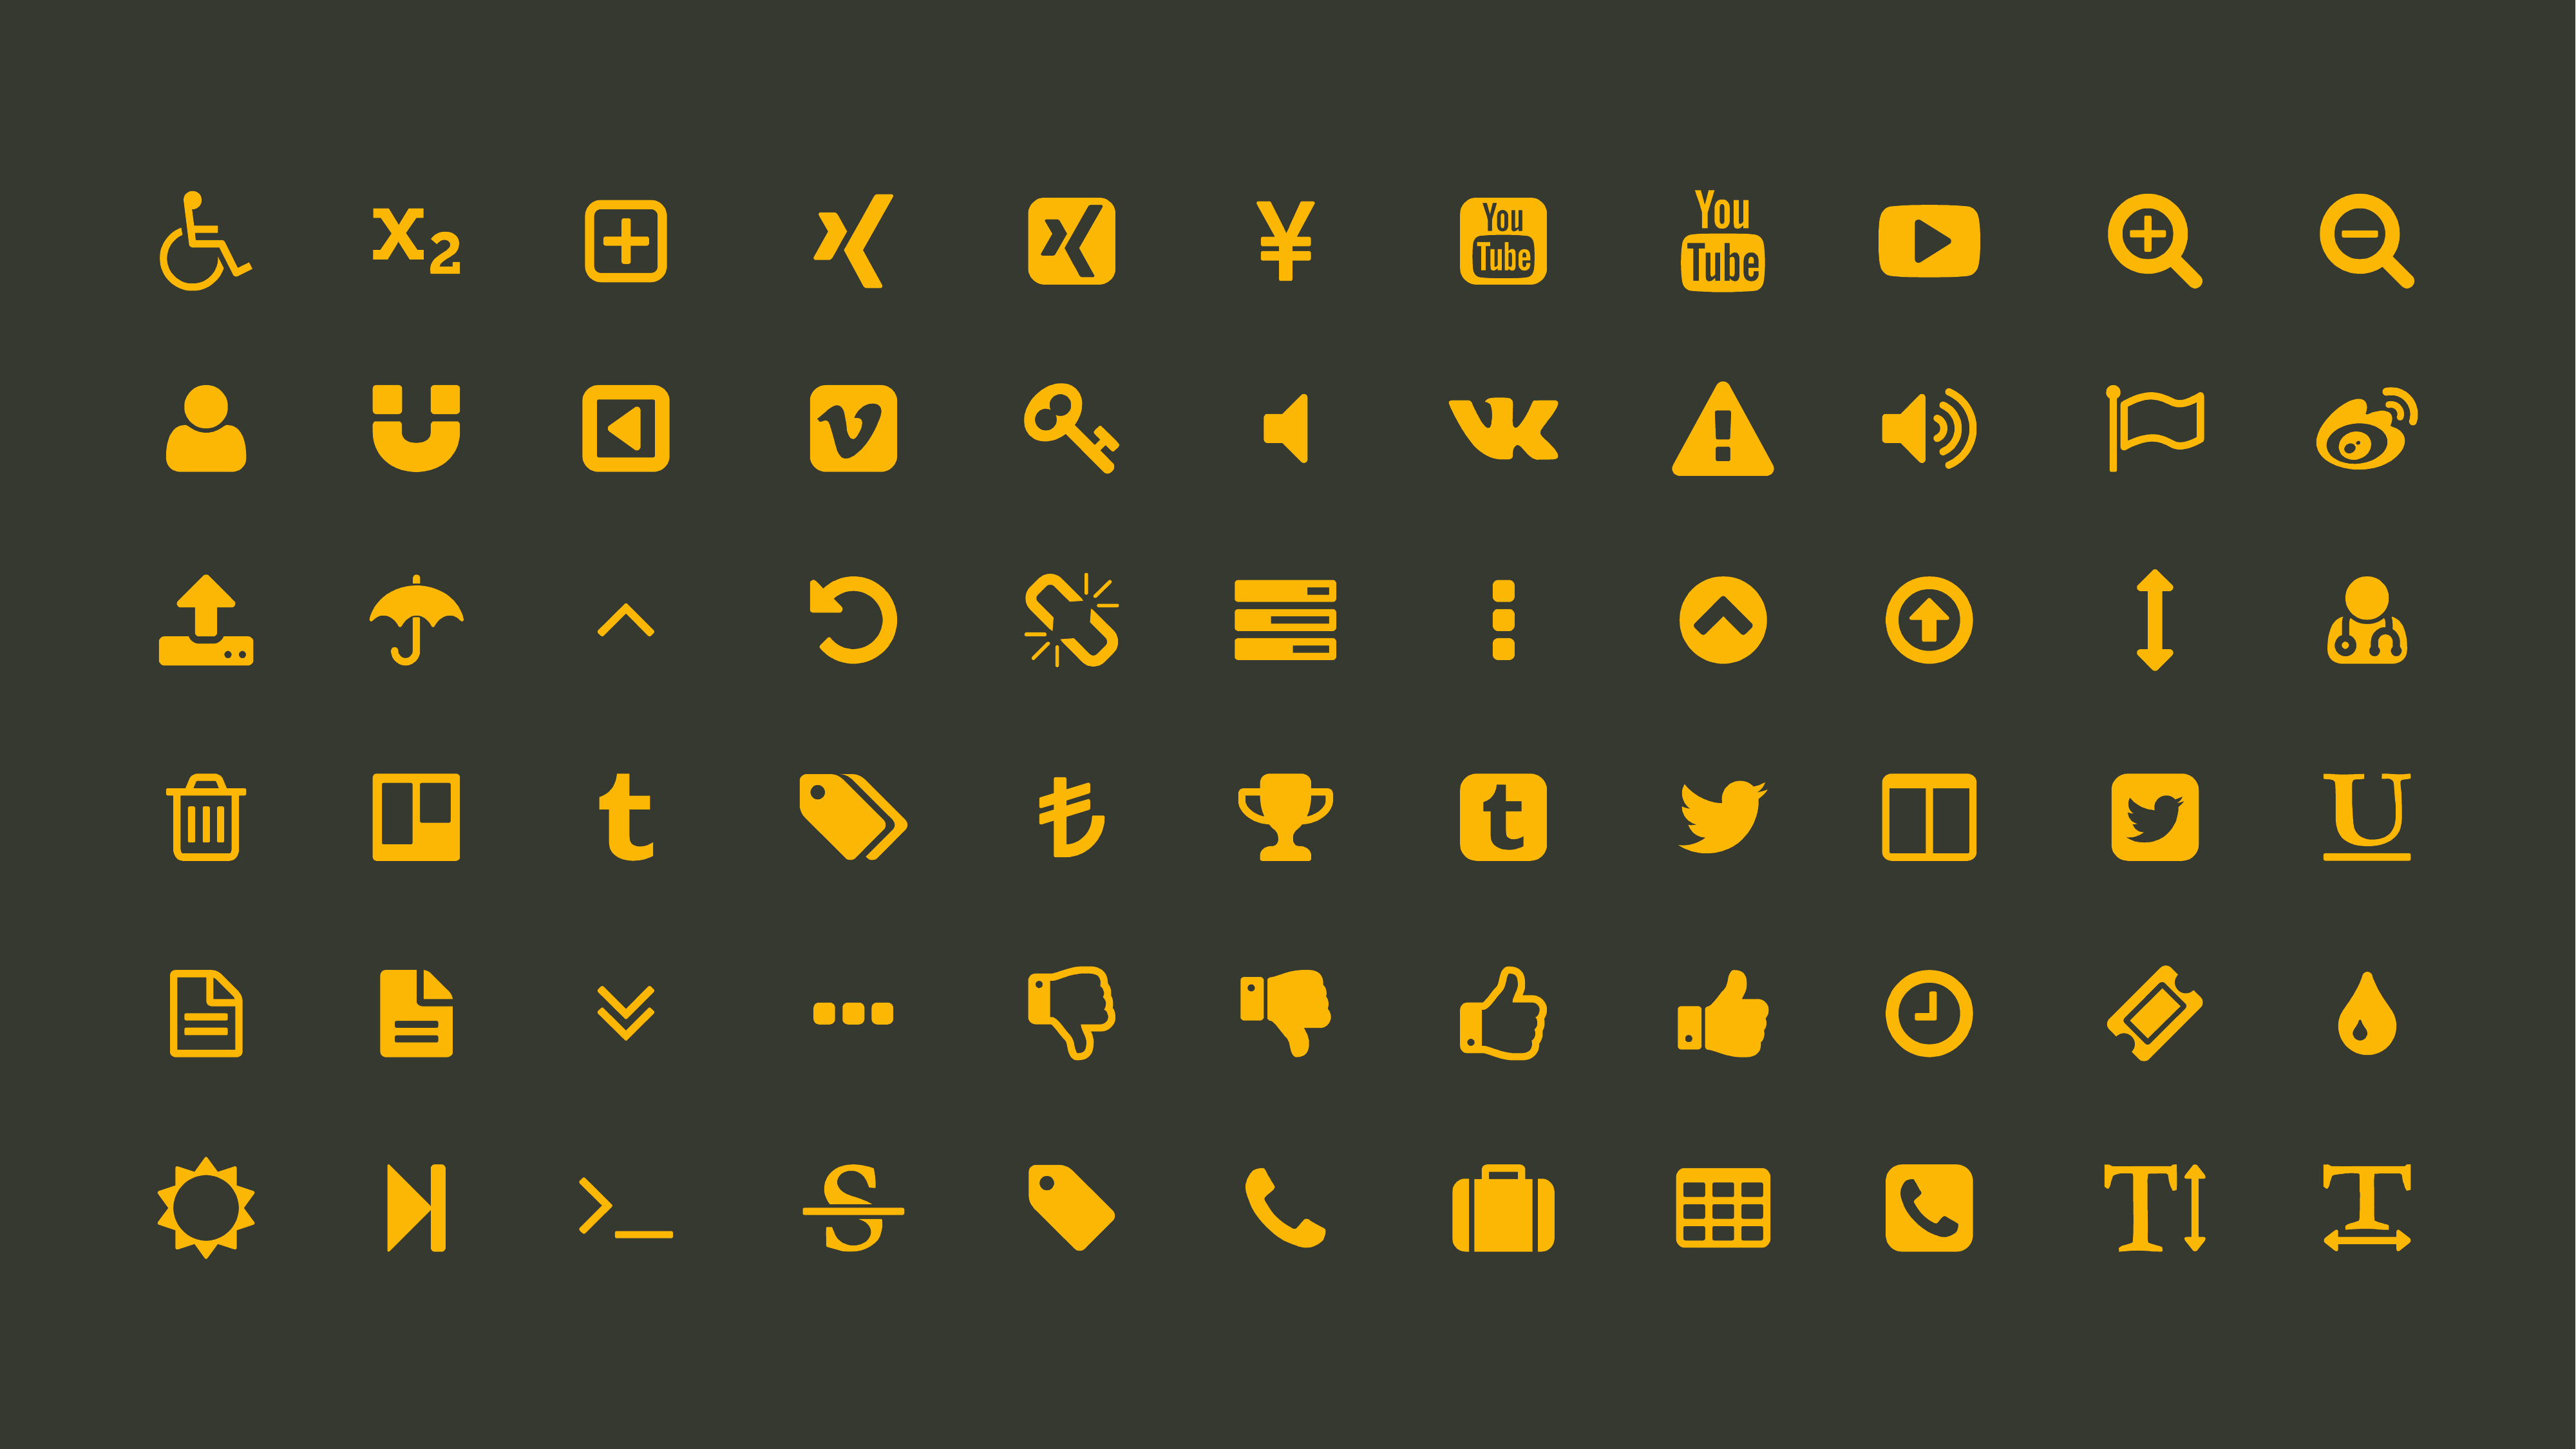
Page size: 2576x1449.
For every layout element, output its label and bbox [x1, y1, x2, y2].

text_box [2107, 965, 2203, 1061]
text_box [166, 424, 247, 472]
text_box [176, 574, 236, 637]
text_box [2323, 1164, 2411, 1230]
text_box [1028, 966, 1115, 1061]
text_box [1492, 580, 1515, 602]
text_box [1933, 414, 1947, 442]
text_box [607, 406, 641, 451]
text_box [413, 574, 421, 584]
text_box [2130, 988, 2181, 1039]
text_box [1694, 190, 1715, 229]
text_box [1238, 773, 1334, 861]
text_box [373, 208, 424, 260]
text_box [1024, 383, 1120, 474]
text_box [372, 421, 460, 472]
text_box [579, 1177, 612, 1234]
text_box [157, 1157, 255, 1259]
text_box [1039, 777, 1105, 858]
text_box [1097, 603, 1119, 608]
text_box [2385, 401, 2404, 421]
text_box [810, 384, 898, 472]
text_box [1681, 233, 1765, 292]
text_box [2338, 971, 2397, 1056]
text_box [1678, 1006, 1702, 1050]
text_box [1235, 609, 1336, 631]
text_box [1882, 393, 1926, 463]
text_box [826, 1218, 883, 1252]
text_box [184, 1027, 228, 1036]
text_box [423, 970, 453, 999]
text_box [1024, 632, 1046, 637]
text_box [1256, 201, 1315, 281]
text_box [1448, 397, 1558, 460]
text_box [1025, 574, 1084, 631]
text_box [2338, 431, 2372, 460]
text_box [1093, 580, 1112, 598]
text_box [1945, 388, 1977, 469]
text_box [2320, 193, 2414, 289]
text_box [430, 231, 460, 274]
text_box [1492, 638, 1515, 660]
text_box [187, 806, 196, 843]
text_box [430, 384, 460, 415]
text_box [2324, 1229, 2411, 1251]
text_box [2316, 399, 2405, 470]
text_box [597, 986, 655, 1019]
text_box [1672, 381, 1774, 476]
text_box [217, 806, 225, 843]
text_box [2342, 230, 2378, 238]
text_box [1729, 256, 1735, 277]
text_box [1474, 1164, 1533, 1252]
text_box [2323, 773, 2411, 846]
text_box [1909, 598, 1949, 642]
text_box [582, 384, 670, 472]
text_box [2342, 641, 2349, 649]
text_box [1678, 781, 1768, 853]
text_box [387, 1164, 446, 1252]
text_box [2106, 384, 2121, 472]
text_box [184, 191, 252, 277]
text_box [1504, 242, 1516, 271]
text_box [369, 585, 464, 627]
text_box [802, 1208, 905, 1215]
text_box [1680, 576, 1767, 664]
text_box [184, 1013, 228, 1021]
text_box [1028, 1164, 1115, 1251]
text_box [810, 576, 898, 664]
text_box [1240, 977, 1264, 1021]
text_box [585, 200, 667, 283]
text_box [391, 617, 421, 666]
text_box [372, 773, 460, 861]
text_box [1460, 773, 1547, 861]
text_box [1879, 205, 1980, 278]
text_box [1501, 213, 1504, 229]
text_box [799, 774, 886, 860]
text_box [1460, 966, 1547, 1061]
text_box [1235, 580, 1336, 602]
text_box [166, 773, 247, 861]
text_box [1452, 1179, 1470, 1252]
text_box [1032, 641, 1050, 660]
text_box [2130, 215, 2166, 252]
text_box [2104, 1164, 2177, 1252]
text_box [1519, 249, 1531, 271]
text_box [1705, 970, 1769, 1057]
text_box [1748, 256, 1754, 264]
text_box [372, 384, 402, 415]
text_box [1886, 576, 1973, 664]
text_box [2137, 569, 2174, 671]
text_box [202, 806, 210, 843]
text_box [813, 212, 848, 260]
text_box [1264, 393, 1308, 463]
text_box [1235, 638, 1336, 660]
text_box [844, 194, 893, 289]
text_box [1060, 609, 1119, 667]
text_box [2323, 853, 2411, 861]
text_box [842, 1002, 865, 1025]
text_box [614, 1231, 674, 1238]
text_box [380, 970, 453, 1057]
text_box [1734, 200, 1749, 229]
text_box [1490, 249, 1502, 271]
text_box [1886, 1164, 1973, 1252]
text_box [158, 636, 254, 666]
text_box [2184, 1164, 2206, 1251]
text_box [1084, 573, 1088, 595]
text_box [2345, 576, 2389, 620]
text_box [1915, 991, 1937, 1021]
text_box [2382, 387, 2418, 426]
text_box [1245, 1168, 1326, 1248]
text_box [597, 603, 655, 637]
text_box [1882, 773, 1977, 861]
text_box [871, 1002, 893, 1025]
text_box [1886, 970, 1973, 1057]
text_box [1939, 401, 1962, 456]
text_box [1492, 609, 1515, 631]
text_box [824, 1164, 876, 1204]
text_box [1267, 970, 1331, 1057]
text_box [813, 1002, 835, 1025]
text_box [1538, 1179, 1555, 1252]
text_box [597, 1007, 655, 1041]
text_box [170, 970, 243, 1057]
text_box [2120, 392, 2204, 451]
text_box [1028, 198, 1115, 285]
text_box [1460, 198, 1547, 285]
text_box [1714, 199, 1730, 229]
text_box [160, 227, 224, 291]
text_box [184, 384, 228, 429]
text_box [603, 218, 649, 264]
text_box [2108, 193, 2202, 289]
text_box [2111, 773, 2199, 861]
text_box [1055, 645, 1059, 668]
text_box [1477, 242, 1490, 270]
text_box [2327, 616, 2407, 664]
text_box [839, 774, 908, 860]
text_box [1676, 1168, 1771, 1248]
text_box [599, 773, 654, 861]
